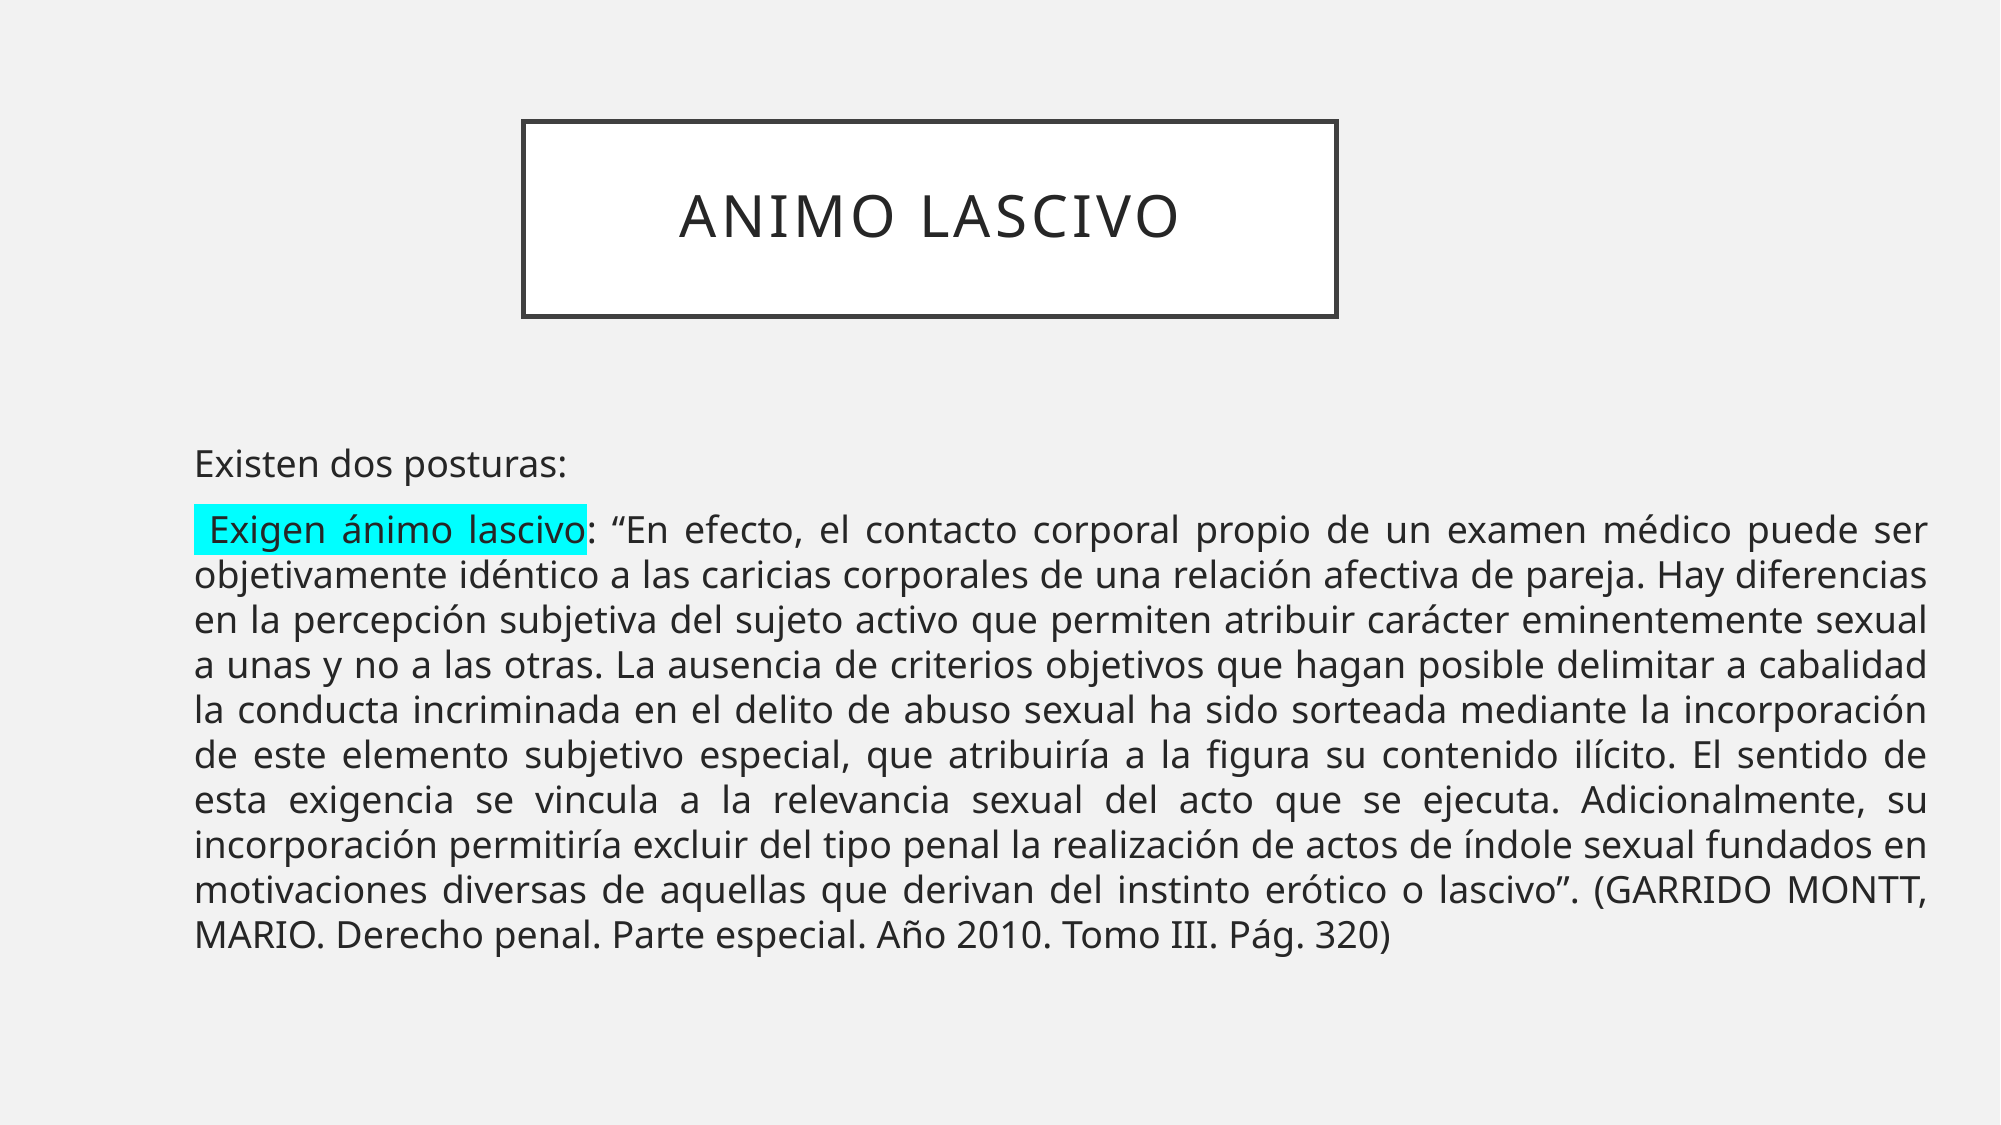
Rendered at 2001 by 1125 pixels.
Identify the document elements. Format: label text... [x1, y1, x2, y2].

title Animo lascivo [521, 119, 1339, 319]
list Existen dos posturas: Exigen ánimo lascivo: “En efecto, el contacto corporal propio de un examen médico puede ser objetivamente idéntico a las caricias corporales de una relación afectiva de pareja. Hay diferencias en la percepción subjetiva del sujeto activo que permiten atribuir carácter eminentemente sexual a unas y no a las otras. La ausencia de criterios objetivos que hagan posible delimitar a cabalidad la conducta incriminada en el delito de abuso sexual ha sido sorteada mediante la incorporación de este elemento subjetivo especial, que atribuiría a la figura su contenido ilícito. El sentido de esta exigencia se vincula a la relevancia sexual del acto que se ejecuta. Adicionalmente, su incorporación permitiría excluir del tipo penal la realización de actos de índole sexual fundados en motivaciones diversas de aquellas que derivan del instinto erótico o lascivo”. (GARRIDO MONTT, MARIO. Derecho penal. Parte especial. Año 2010. Tomo III. Pág. 320) [178, 432, 1945, 1004]
